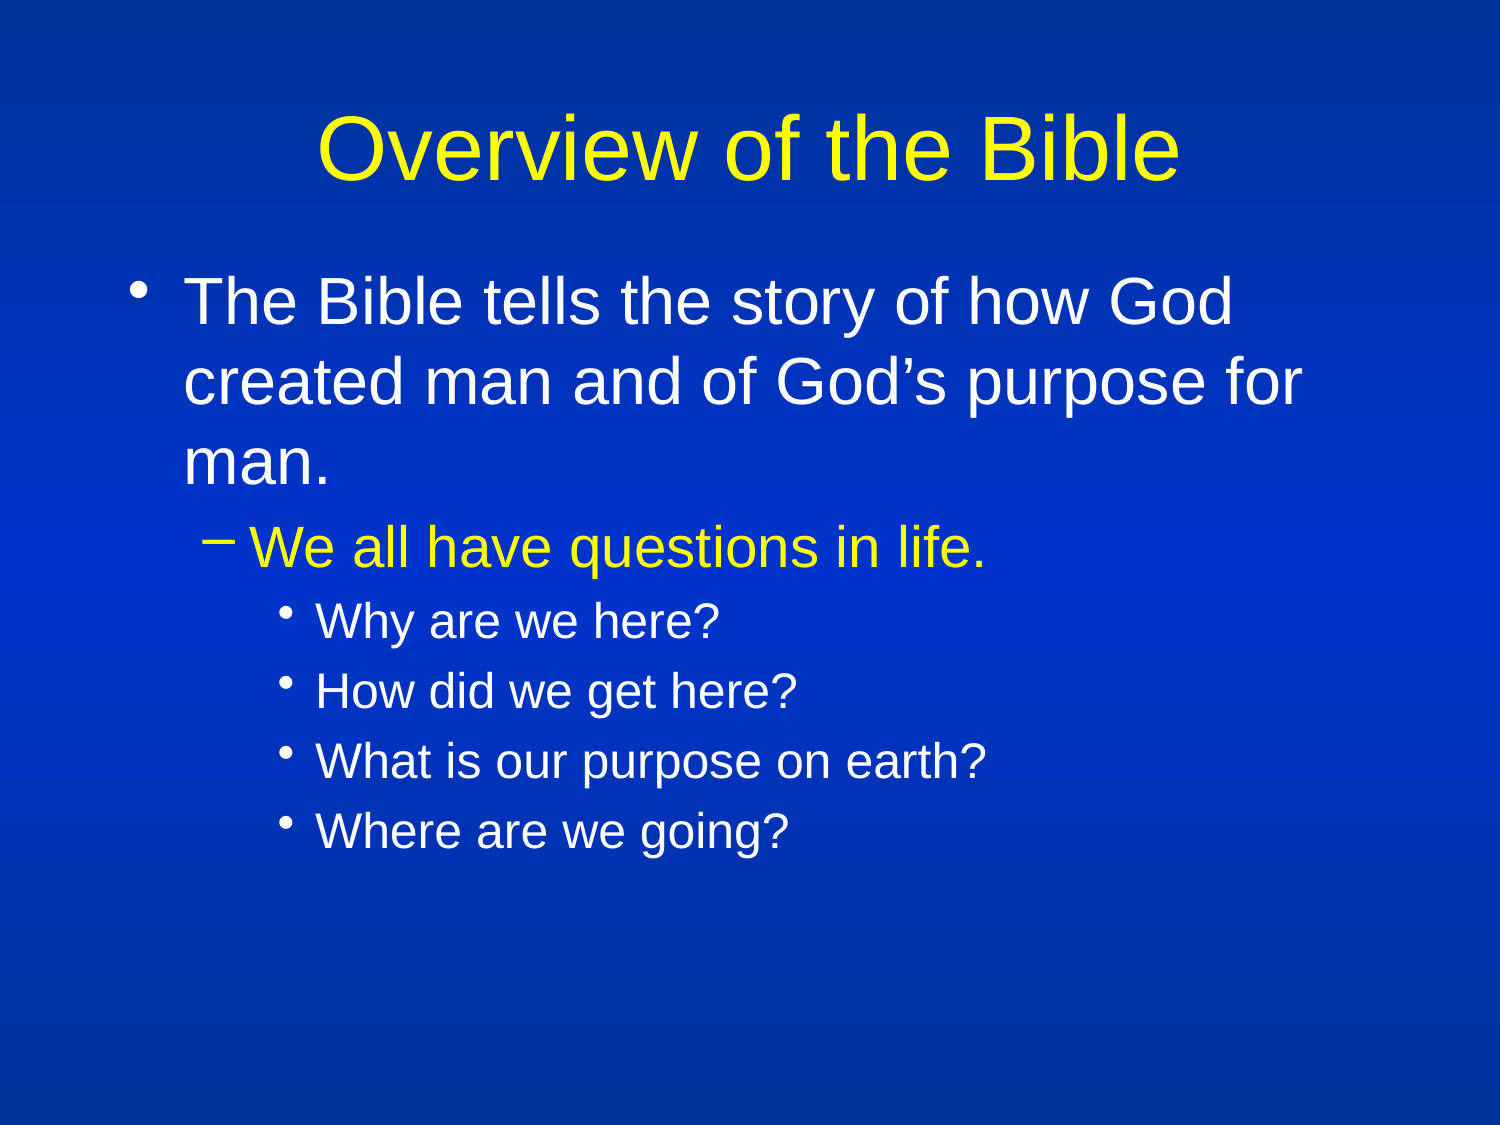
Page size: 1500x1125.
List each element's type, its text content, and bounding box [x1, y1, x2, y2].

title Overview of the Bible [112, 50, 1388, 238]
list The Bible tells the story of how God created man and of God’s purpose for man. We all have questions in life. Why are we here? How did we get here? What is our purpose on earth? Where are we going? [112, 249, 1388, 1063]
